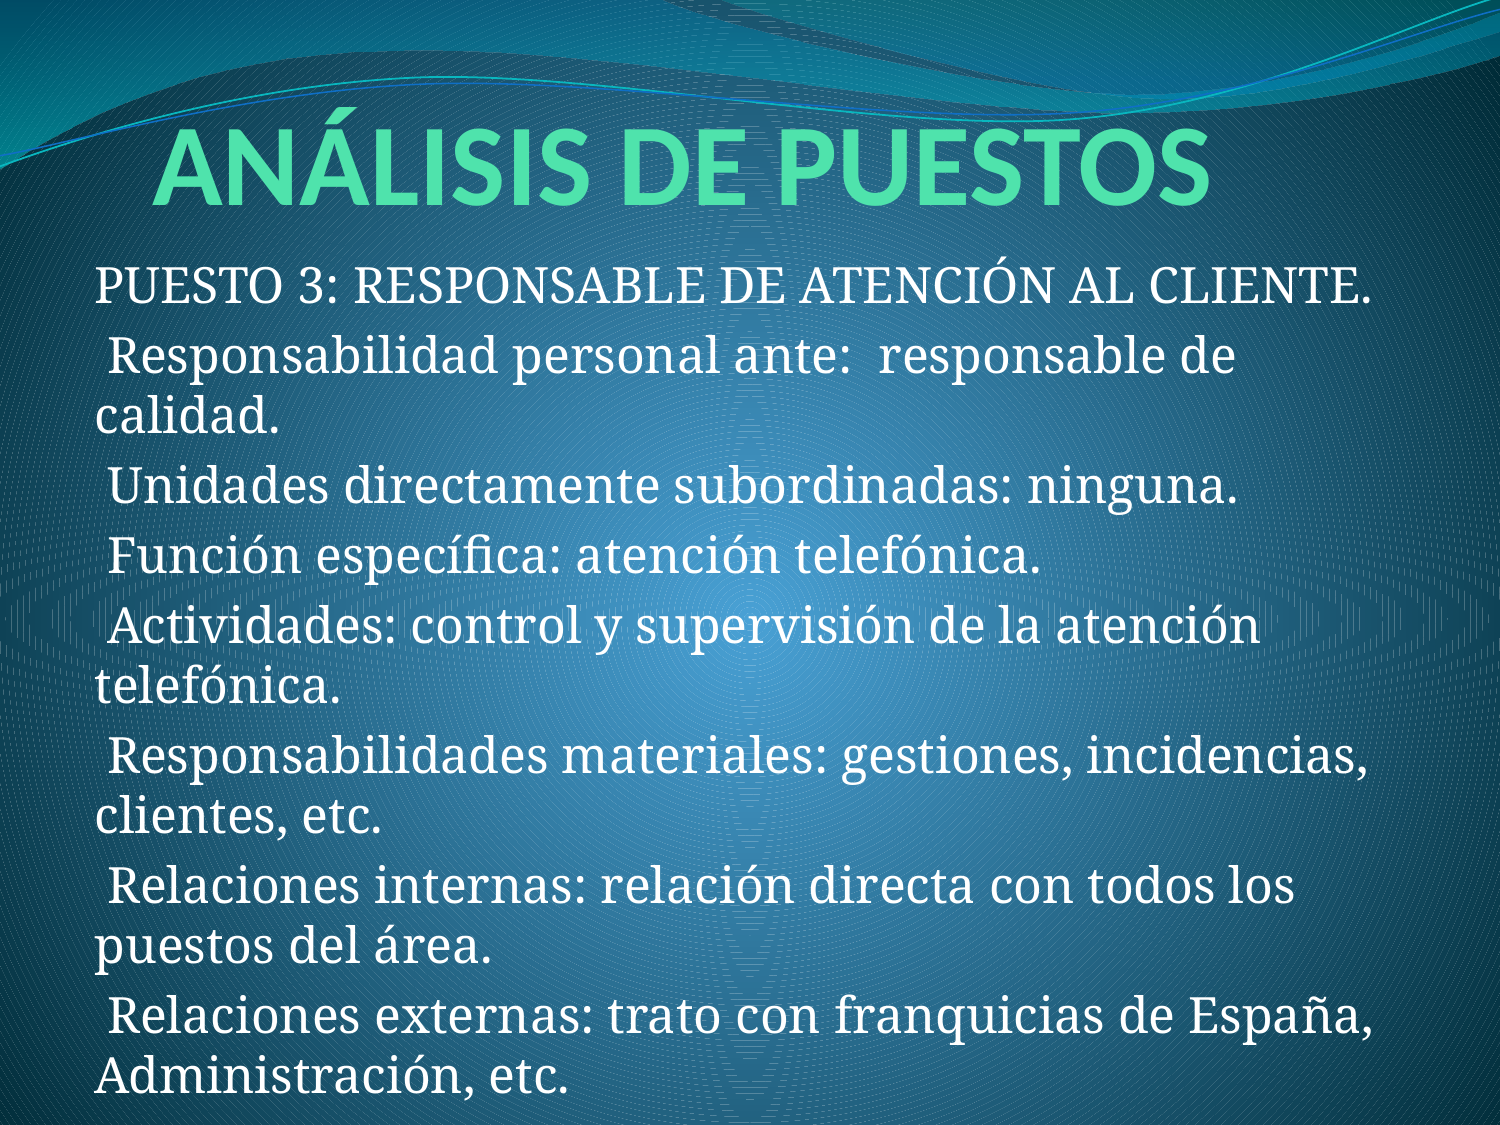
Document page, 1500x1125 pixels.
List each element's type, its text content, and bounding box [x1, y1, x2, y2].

title ANÁLISIS DE PUESTOS [152, 46, 1351, 229]
list PUESTO 3: RESPONSABLE DE ATENCIÓN AL CLIENTE. Responsabilidad personal ante: responsable de calidad. Unidades directamente subordinadas: ninguna. Función específica: atención telefónica. Actividades: control y supervisión de la atención telefónica. Responsabilidades materiales: gestiones, incidencias, clientes, etc. Relaciones internas: relación directa con todos los puestos del área. Relaciones externas: trato con franquicias de España, Administración, etc. [86, 245, 1407, 1125]
